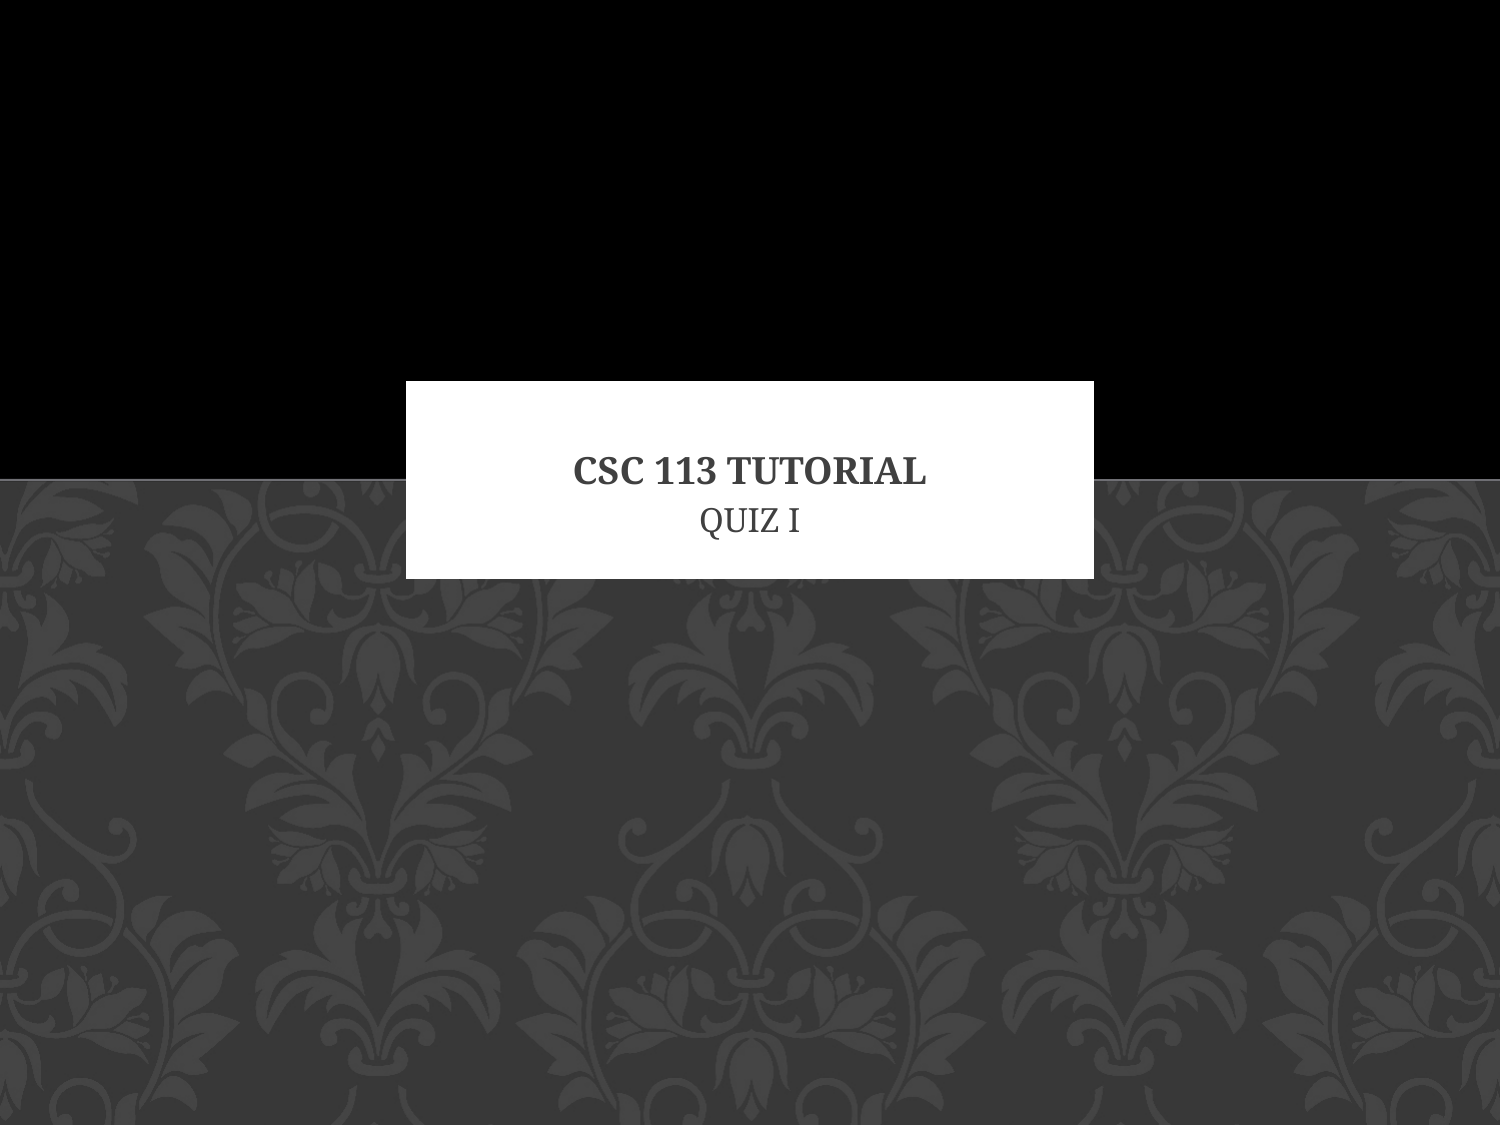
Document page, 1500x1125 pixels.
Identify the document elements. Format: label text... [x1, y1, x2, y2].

subtitle QUIZ I [420, 499, 1080, 570]
title CSC 113 Tutorial [415, 387, 1085, 498]
